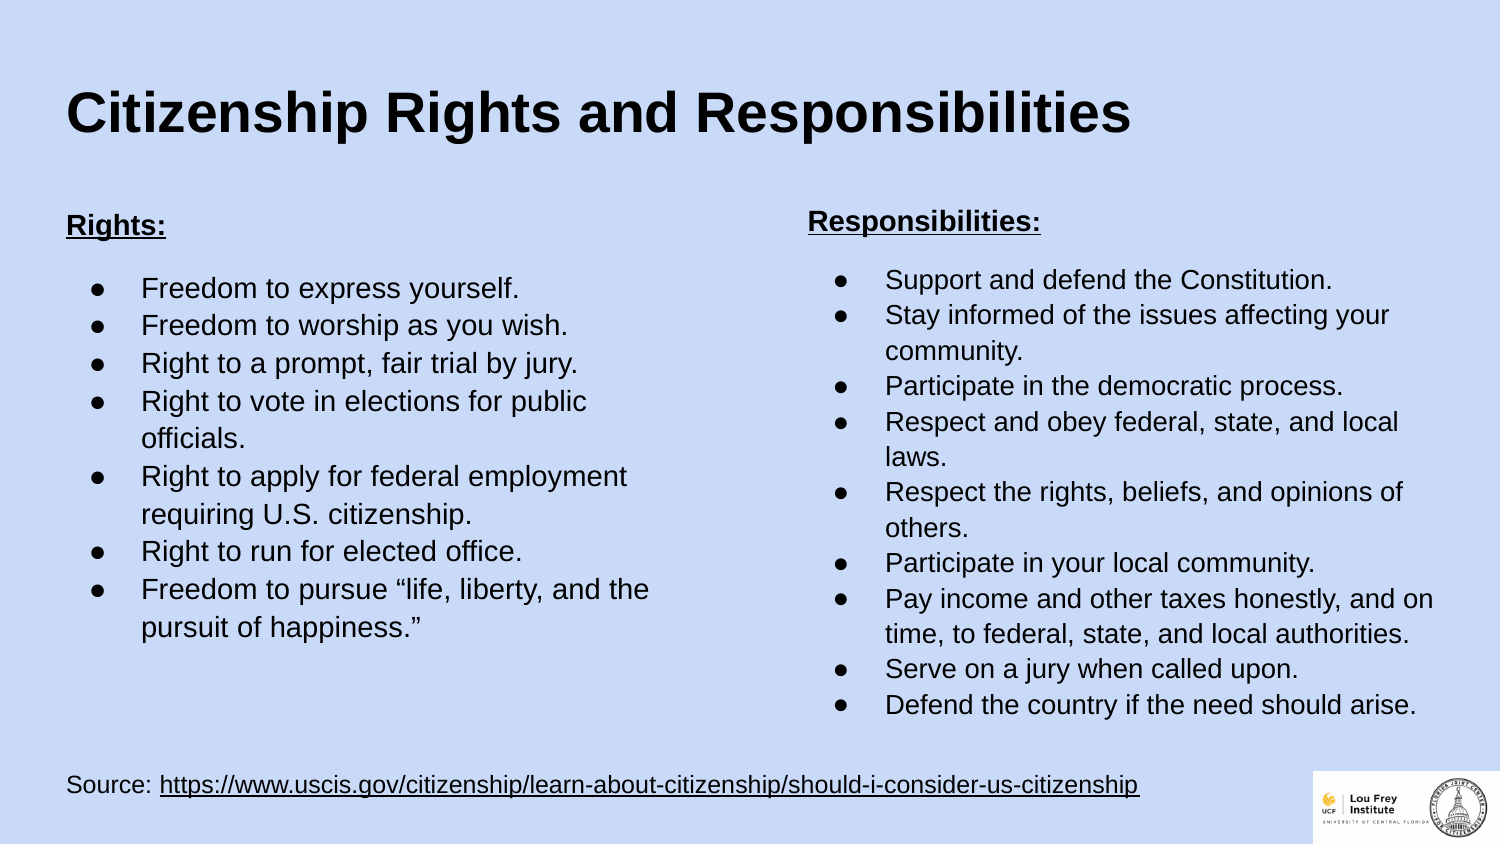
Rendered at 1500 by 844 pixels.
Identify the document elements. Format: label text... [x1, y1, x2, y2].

list Responsibilities: Support and defend the Constitution. Stay informed of the issues affecting your community. Participate in the democratic process. Respect and obey federal, state, and local laws. Respect the rights, beliefs, and opinions of others. Participate in your local community. Pay income and other taxes honestly, and on time, to federal, state, and local authorities. Serve on a jury when called upon. Defend the country if the need should arise. [792, 185, 1449, 746]
text_box Source: https://www.uscis.gov/citizenship/learn-about-citizenship/should-i-consider-us-citizenship [51, 749, 1222, 814]
picture [1312, 771, 1500, 844]
title Citizenship Rights and Responsibilities [51, 65, 1449, 160]
list Rights: Freedom to express yourself. Freedom to worship as you wish. Right to a prompt, fair trial by jury. Right to vote in elections for public officials. Right to apply for federal employment requiring U.S. citizenship. Right to run for elected office. Freedom to pursue “life, liberty, and the pursuit of happiness.” [51, 189, 708, 749]
